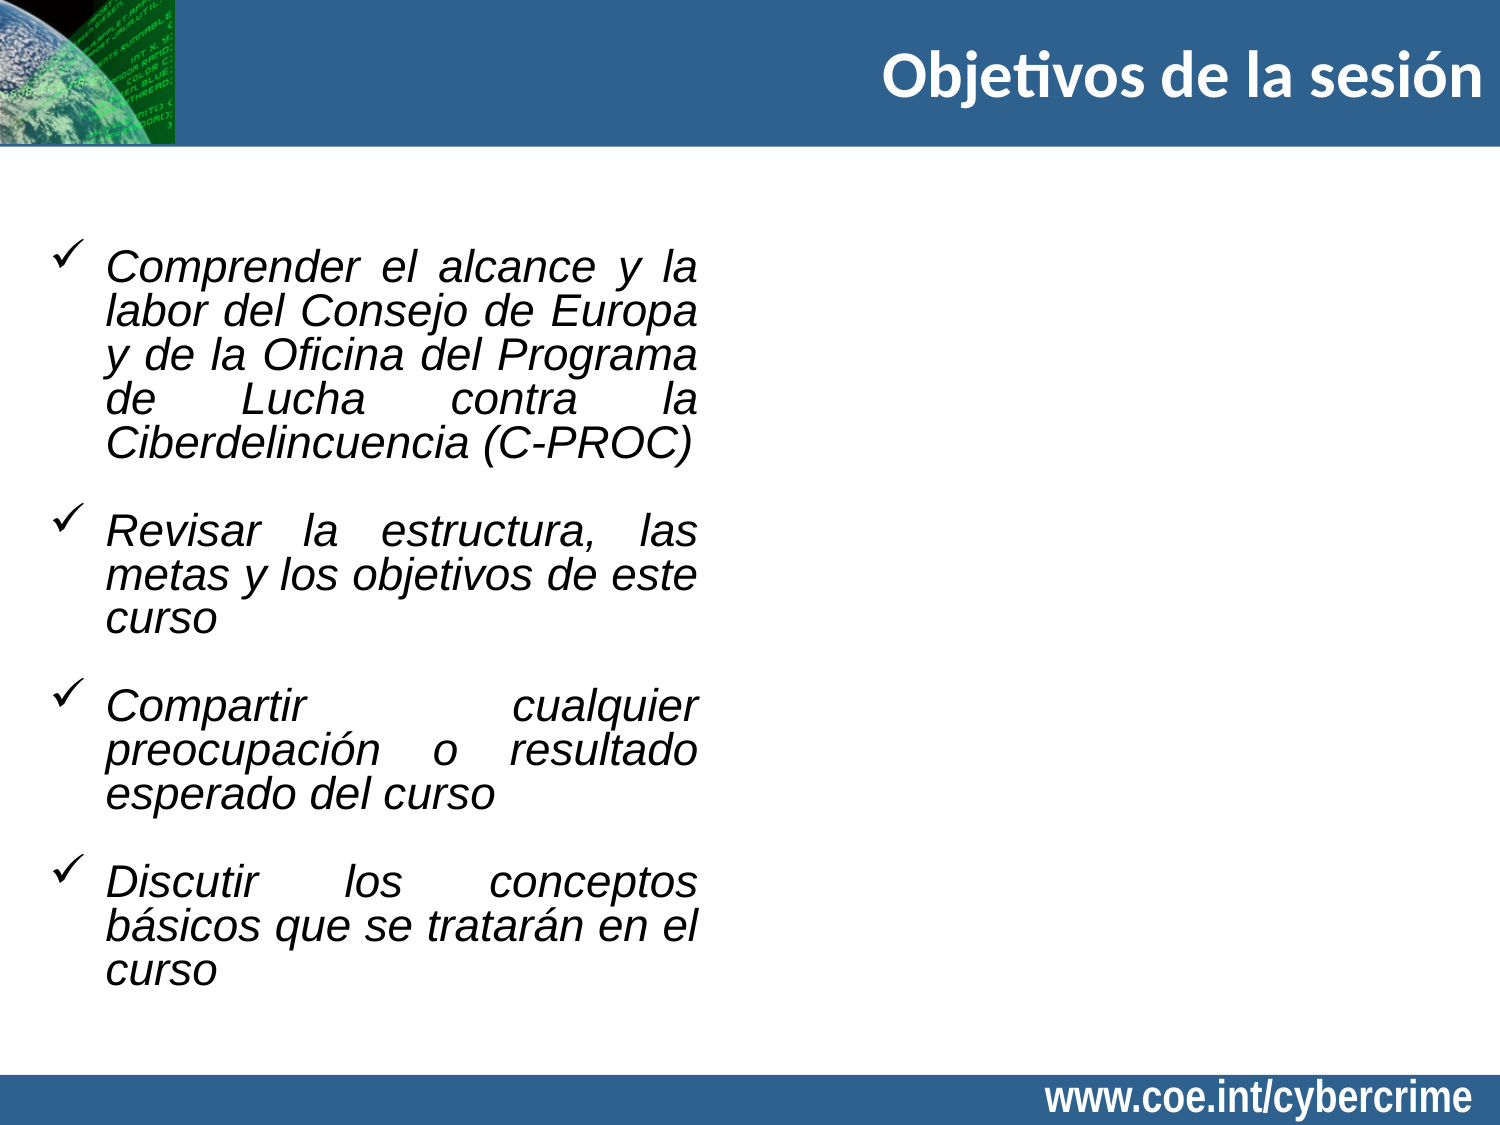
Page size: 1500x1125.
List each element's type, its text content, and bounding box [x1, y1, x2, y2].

text_box www.coe.int/cybercrime [1030, 1059, 1500, 1125]
picture [0, 0, 175, 144]
text_box Objetivos de la sesión [177, 0, 1500, 149]
text_box Comprender el alcance y la labor del Consejo de Europa y de la Oficina del Programa de Lucha contra la Ciberdelincuencia (C-PROC) Revisar la estructura, las metas y los objetivos de este curso Compartir cualquier preocupación o resultado esperado del curso Discutir los conceptos básicos que se tratarán en el curso [34, 239, 714, 1046]
text_box [0, 1073, 1030, 1125]
